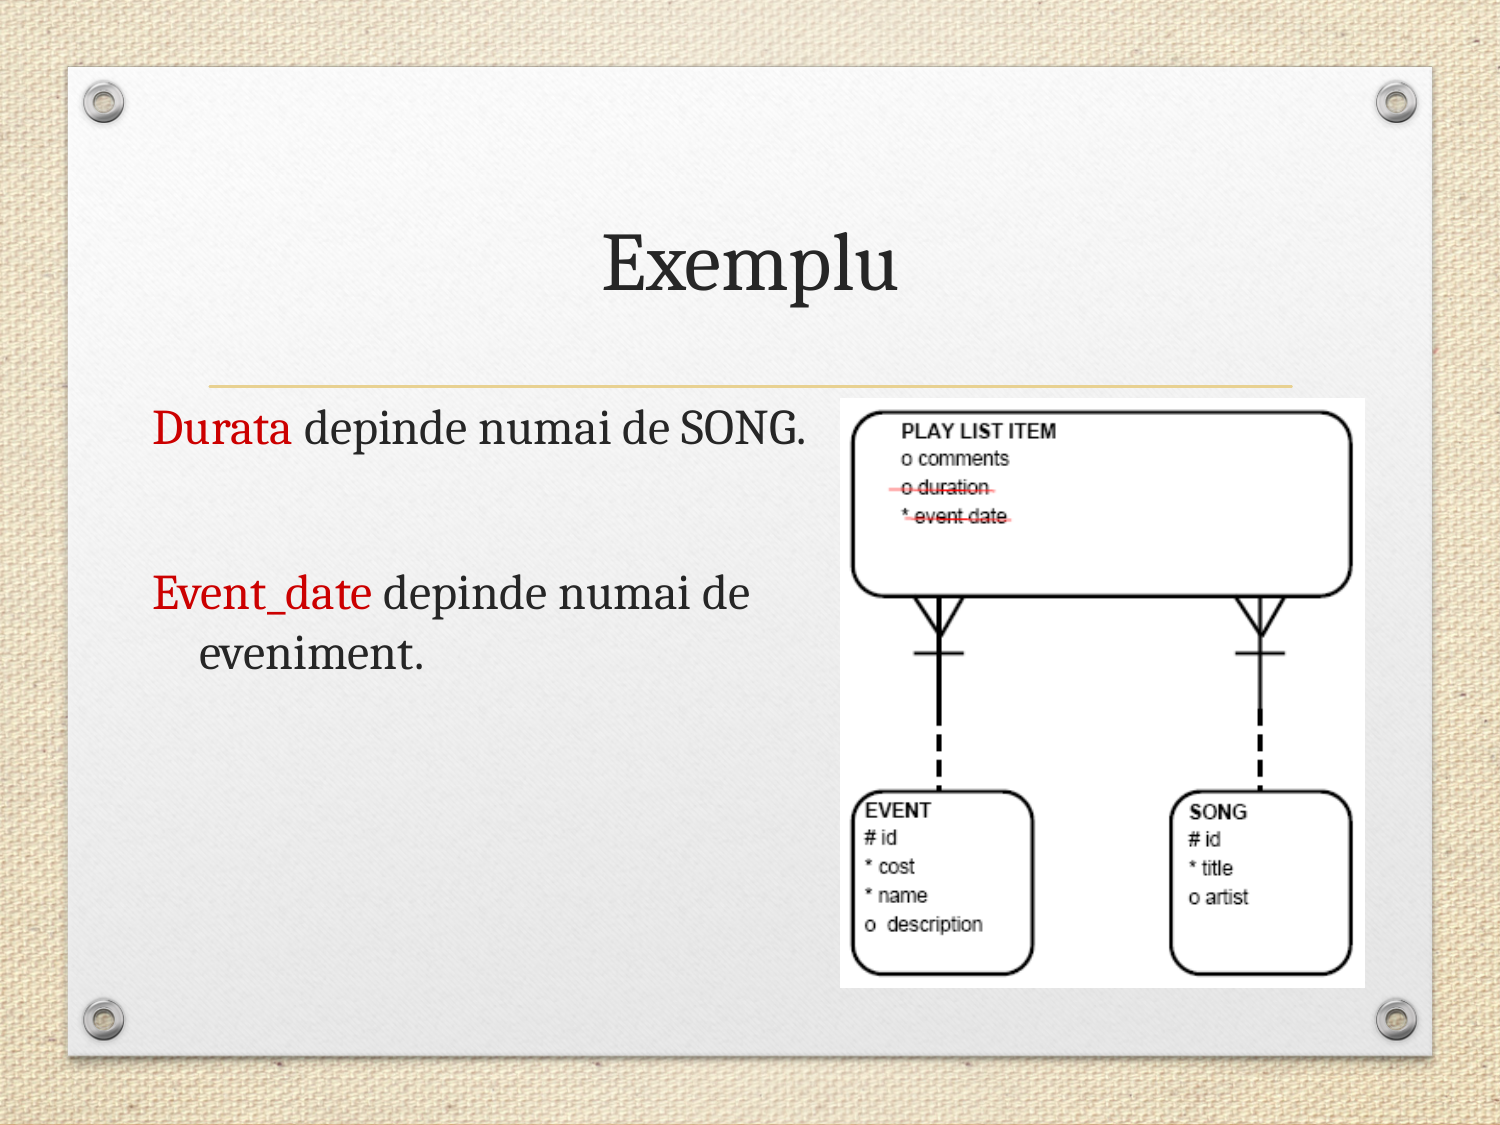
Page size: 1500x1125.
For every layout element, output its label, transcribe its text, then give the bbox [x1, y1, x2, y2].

picture [0, 0, 1500, 1125]
title Exemplu [193, 150, 1309, 365]
list Durata depinde numai de SONG. Event_date depinde numai de eveniment. [137, 387, 904, 999]
